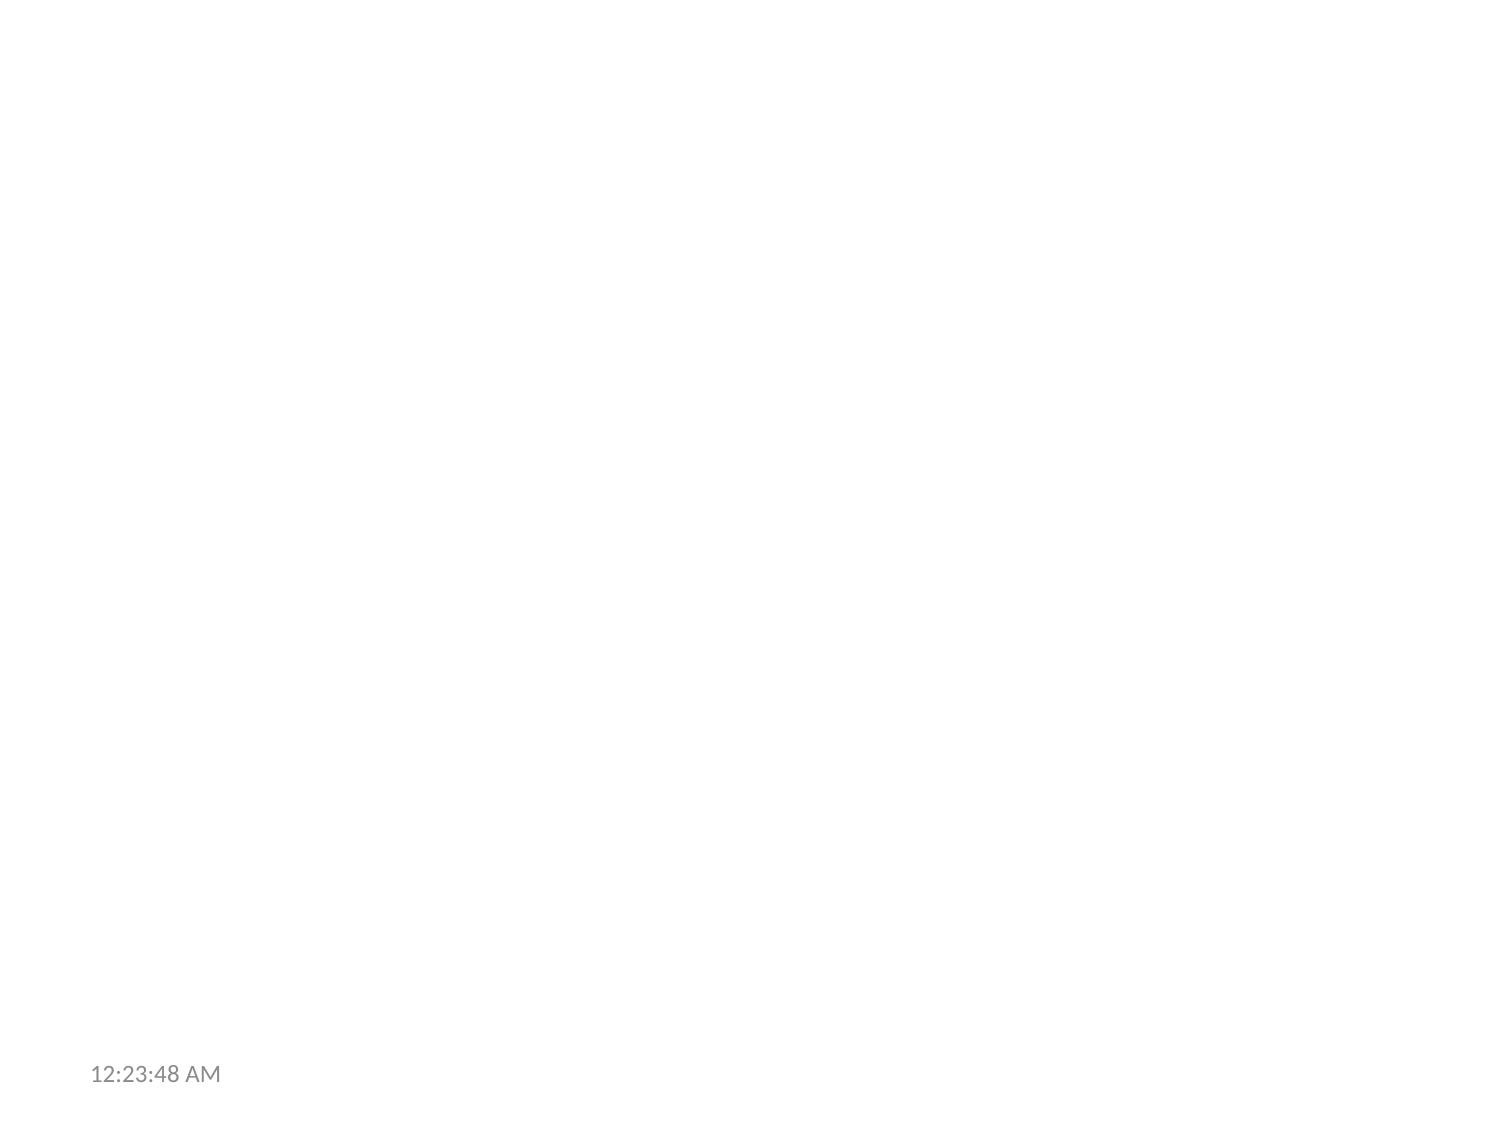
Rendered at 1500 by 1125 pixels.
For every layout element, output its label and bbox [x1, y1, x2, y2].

slide_number [75, 1042, 425, 1103]
